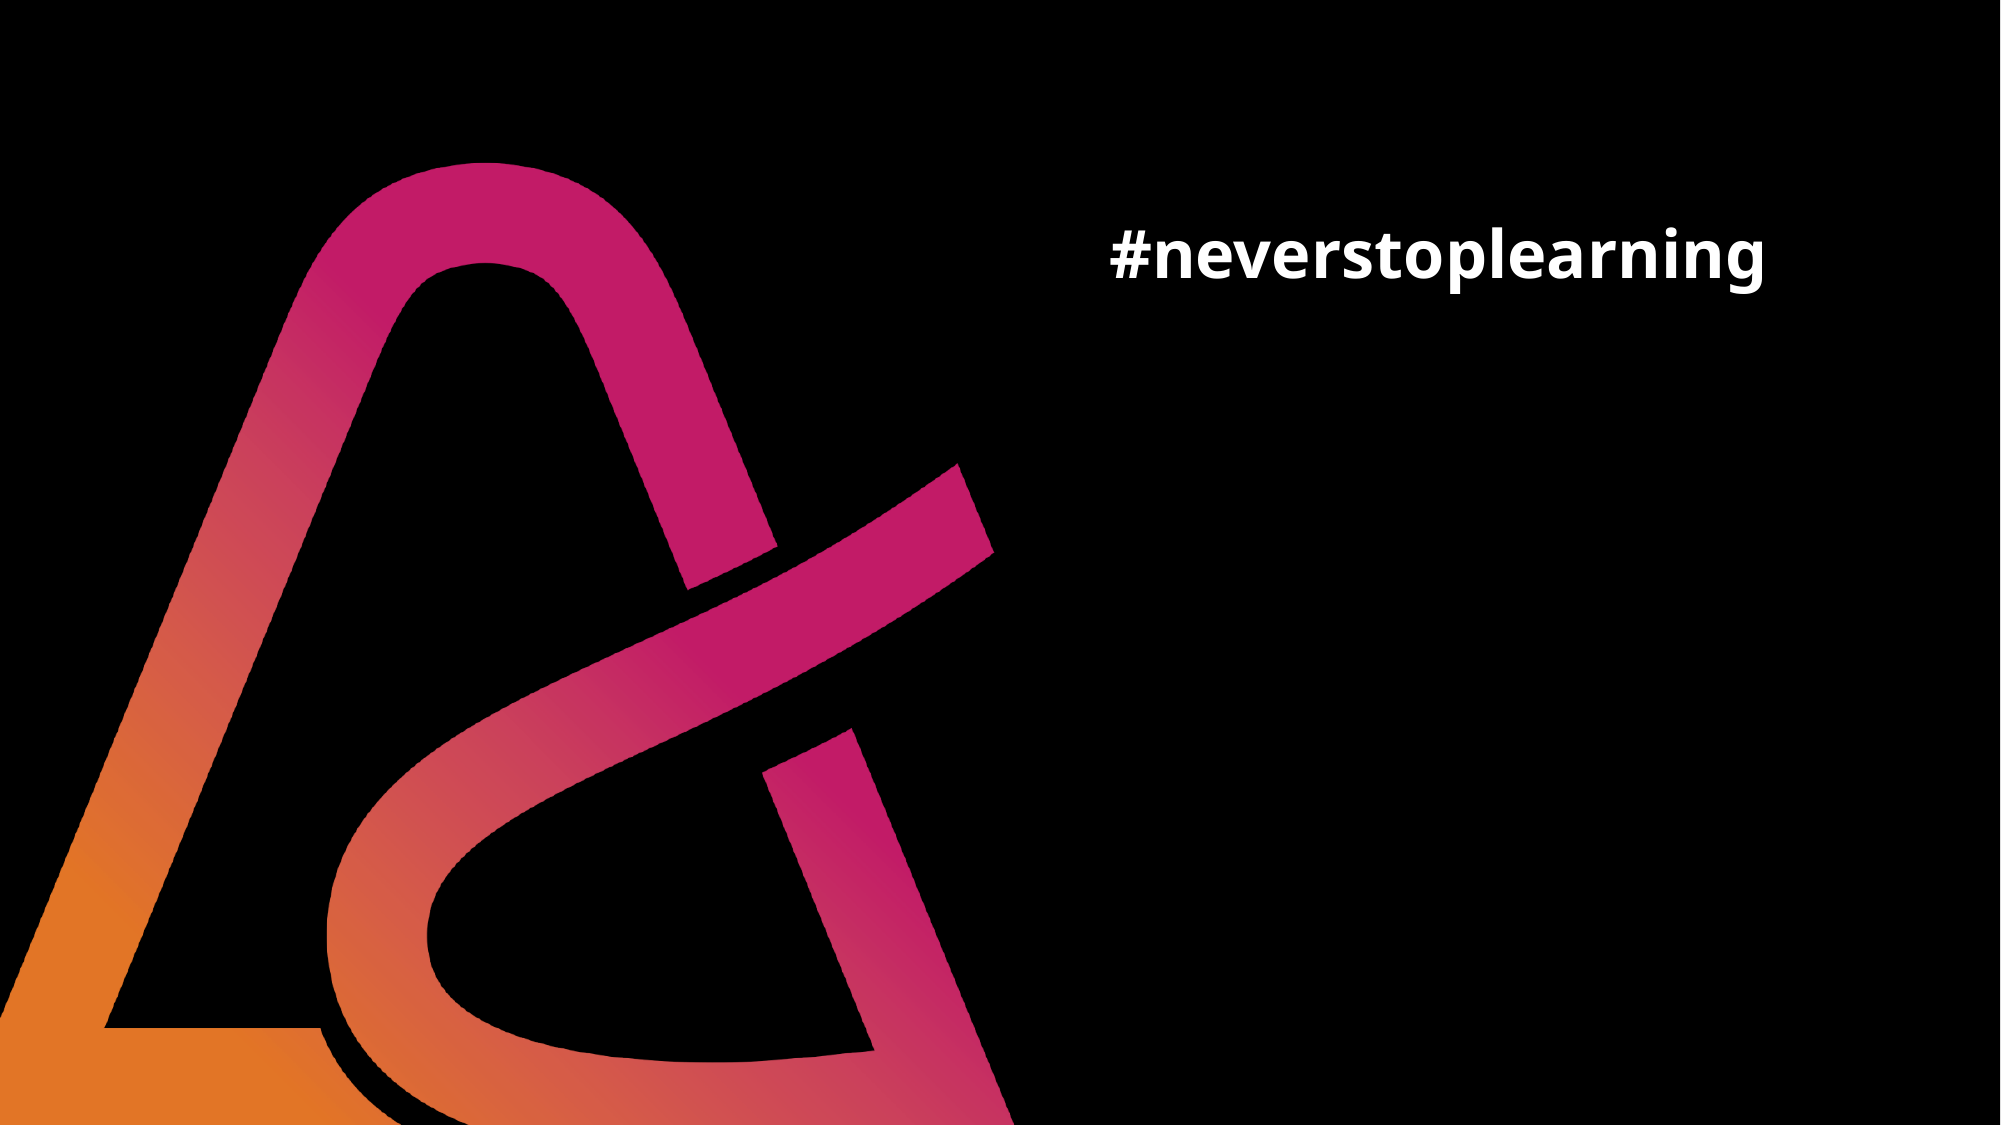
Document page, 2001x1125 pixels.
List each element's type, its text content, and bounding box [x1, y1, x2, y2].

picture [0, 143, 1015, 1125]
title #neverstoplearning [1014, 119, 1863, 396]
